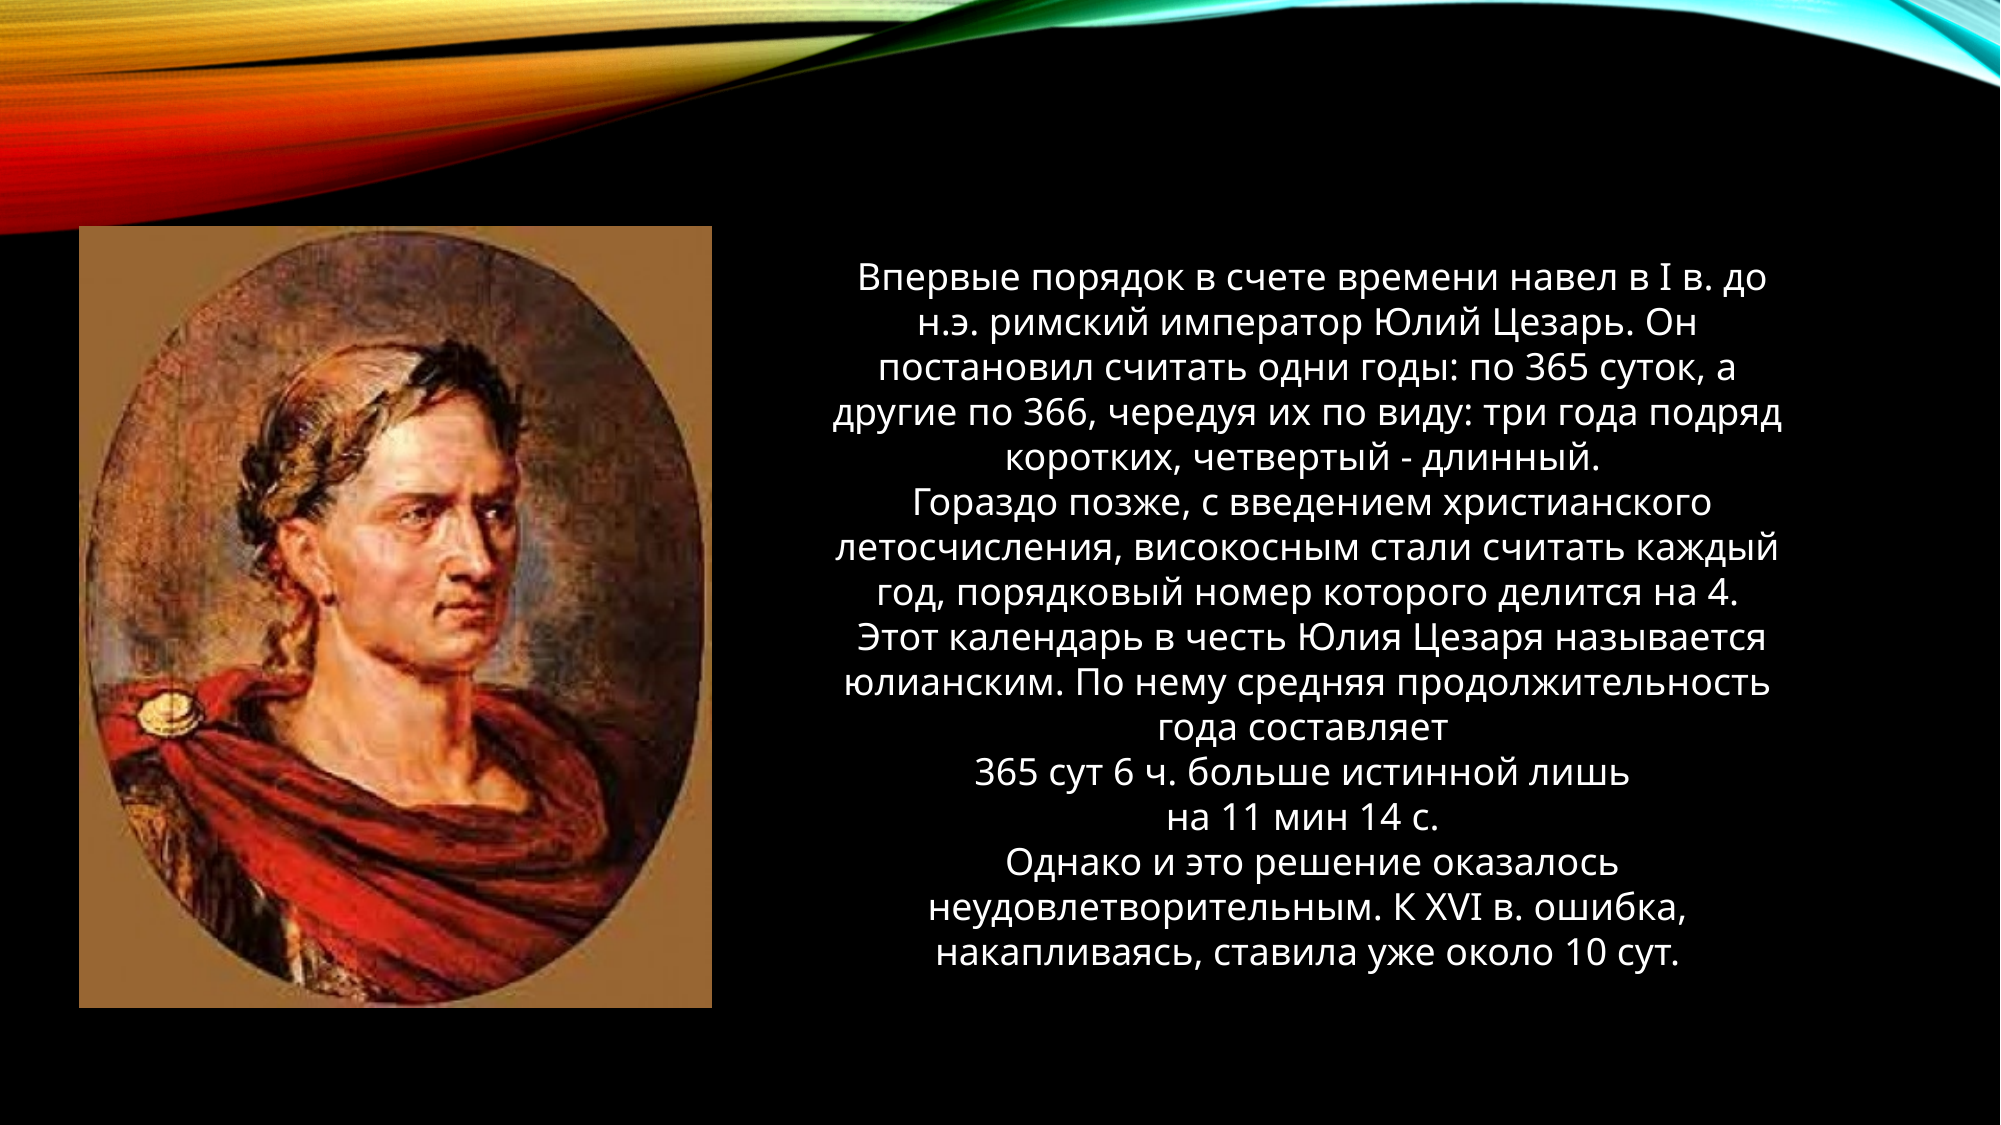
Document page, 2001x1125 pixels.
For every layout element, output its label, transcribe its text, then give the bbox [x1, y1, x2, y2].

text_box Впервые порядок в счете времени навел в I в. до н.э. римский император Юлий Цезарь. Он постановил считать одни годы: по 365 суток, а другие по 366, чередуя их по виду: три года подряд коротких, четвертый - длинный. Гораздо позже, с введением христианского летосчисления, високосным стали считать каждый год, порядковый номер которого делится на 4. Этот календарь в честь Юлия Цезаря называется юлианским. По нему средняя продолжительность года составляет 365 сут 6 ч. больше истинной лишь на 11 мин 14 с. Однако и это решение оказалось неудовлетворительным. К XVI в. ошибка, накапливаясь, ставила уже около 10 сут. [807, 245, 1808, 981]
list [79, 226, 712, 1008]
picture [0, 0, 2000, 237]
